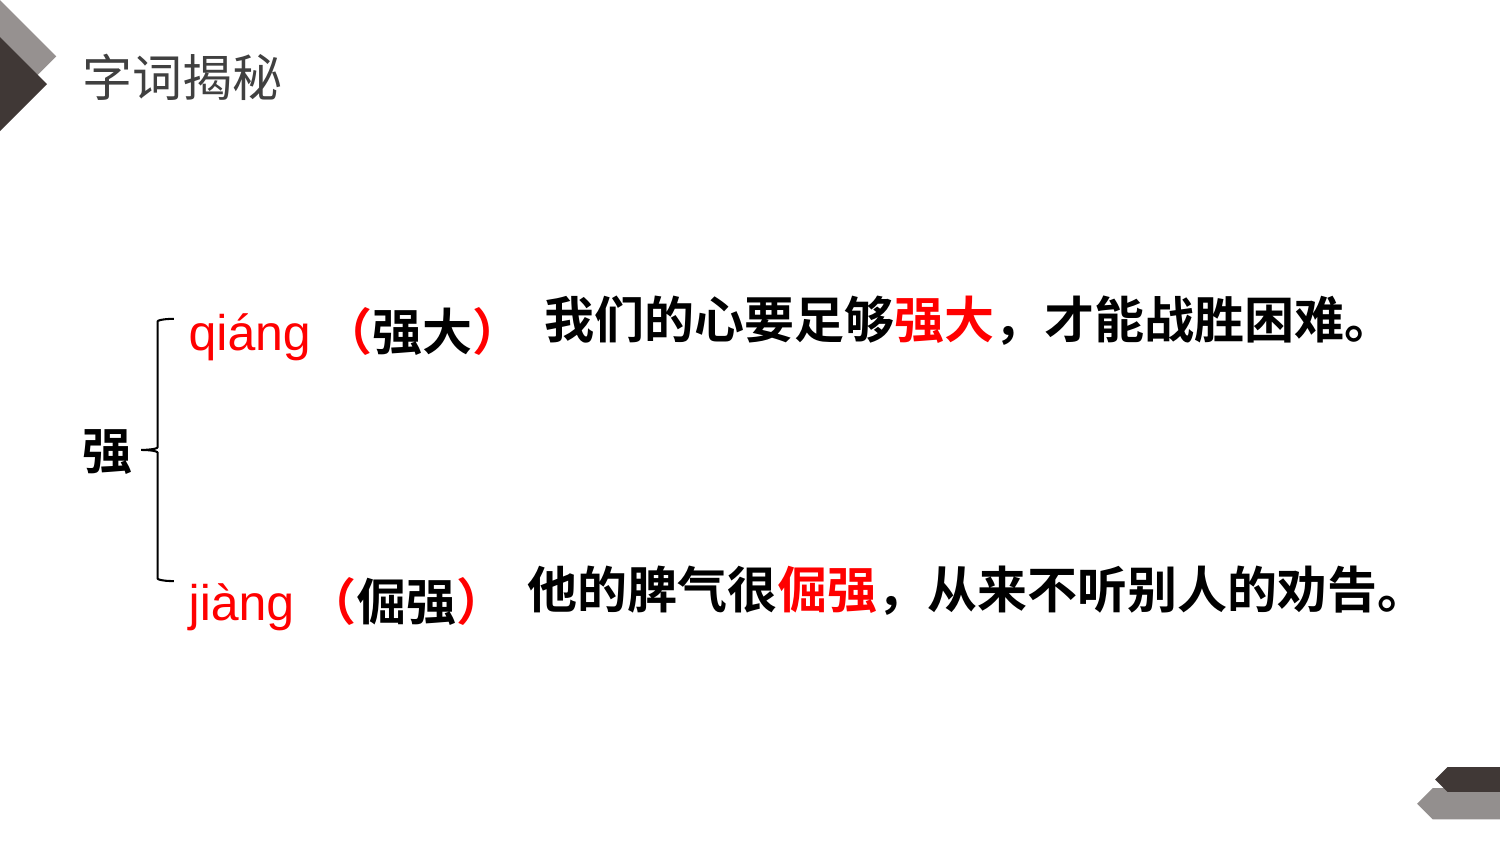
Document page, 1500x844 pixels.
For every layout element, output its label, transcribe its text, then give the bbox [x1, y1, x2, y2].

text_box 他的脾气很倔强，从来不听别人的劝告。 [574, 552, 1439, 624]
text_box 字词揭秘 [71, 40, 579, 113]
text_box 强 [71, 413, 141, 486]
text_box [141, 262, 574, 642]
text_box 我们的心要足够强大，才能战胜困难。 [574, 282, 1406, 355]
